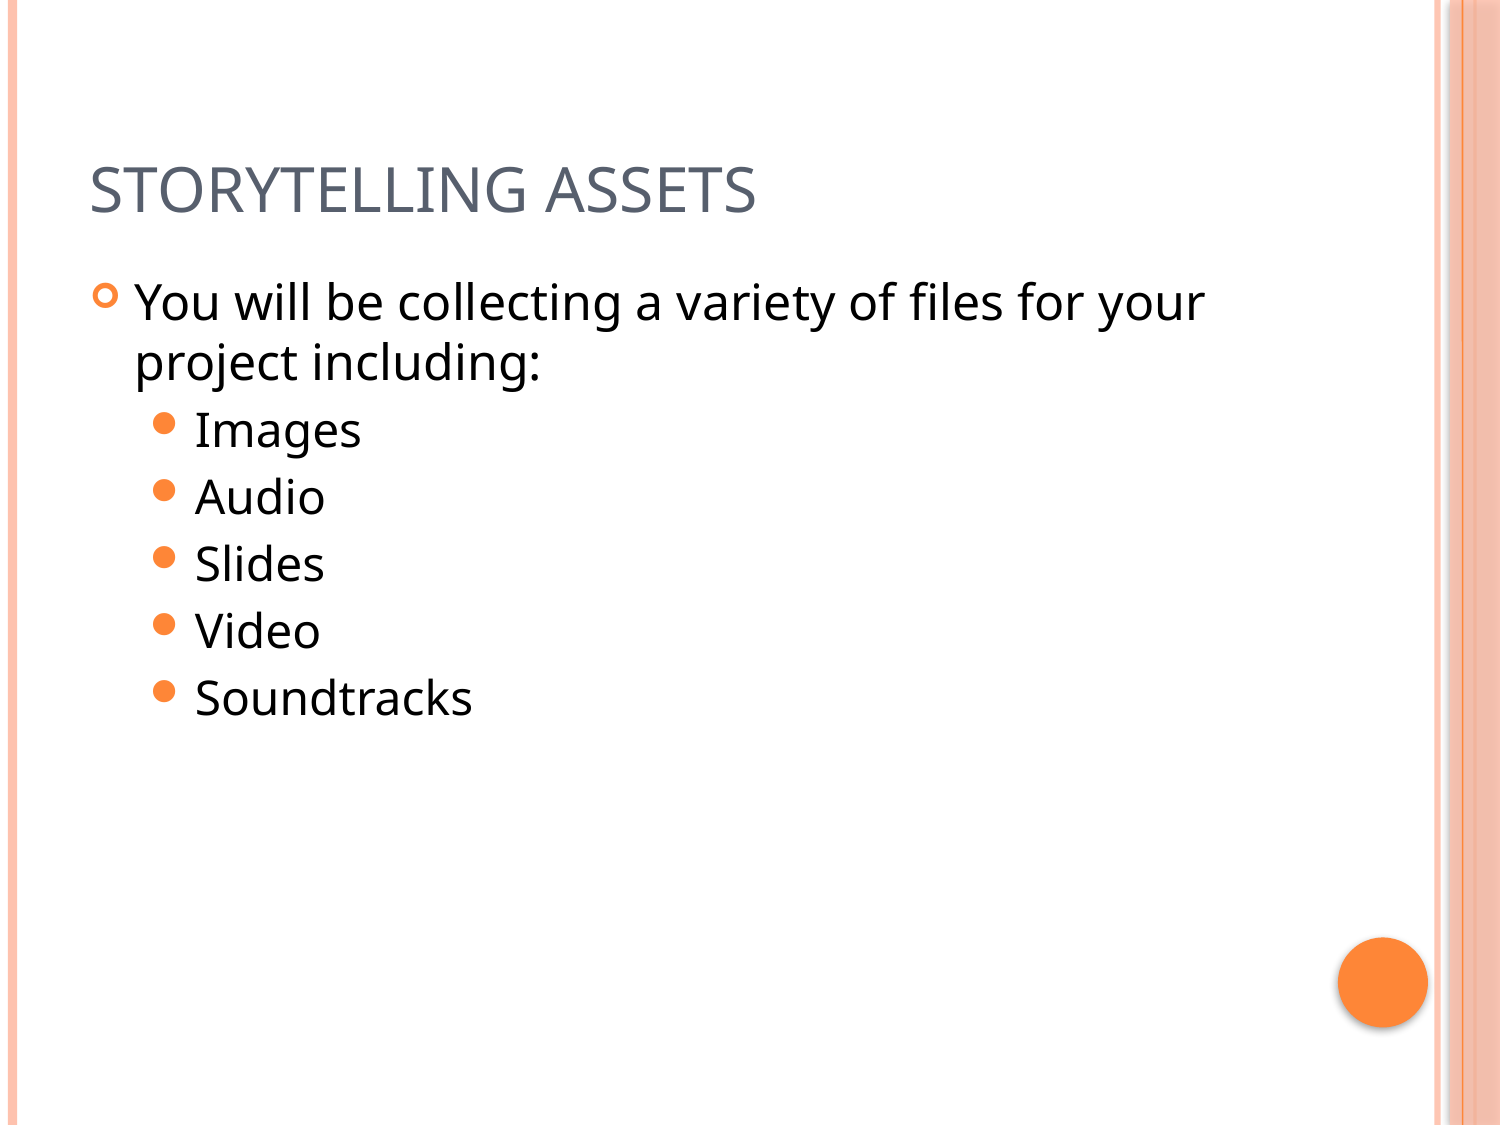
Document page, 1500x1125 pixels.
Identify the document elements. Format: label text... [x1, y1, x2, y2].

title Storytelling Assets [75, 45, 1300, 233]
list You will be collecting a variety of files for your project including: Images Audio Slides Video Soundtracks [75, 262, 1300, 1062]
